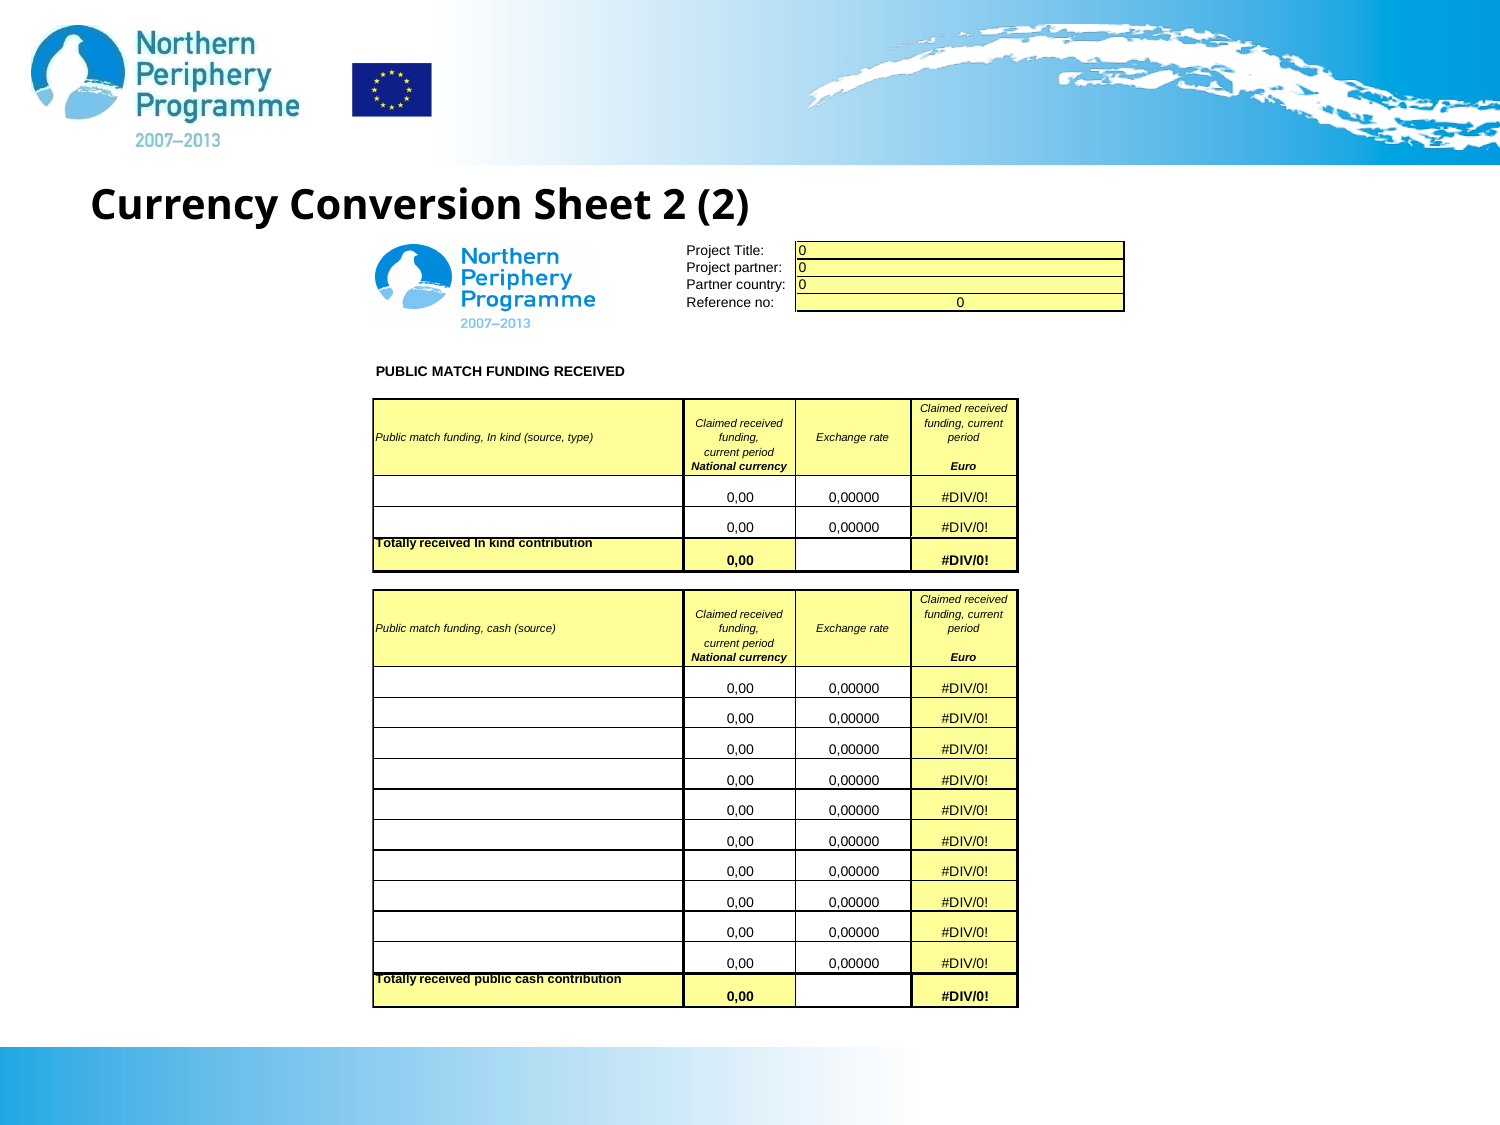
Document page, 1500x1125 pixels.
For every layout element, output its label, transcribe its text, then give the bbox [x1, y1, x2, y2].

picture [0, 1047, 1053, 1125]
picture [31, 1, 1500, 165]
picture [1476, 100, 1500, 107]
title Currency Conversion Sheet 2 (2) [74, 44, 1337, 236]
picture [372, 240, 1126, 1009]
